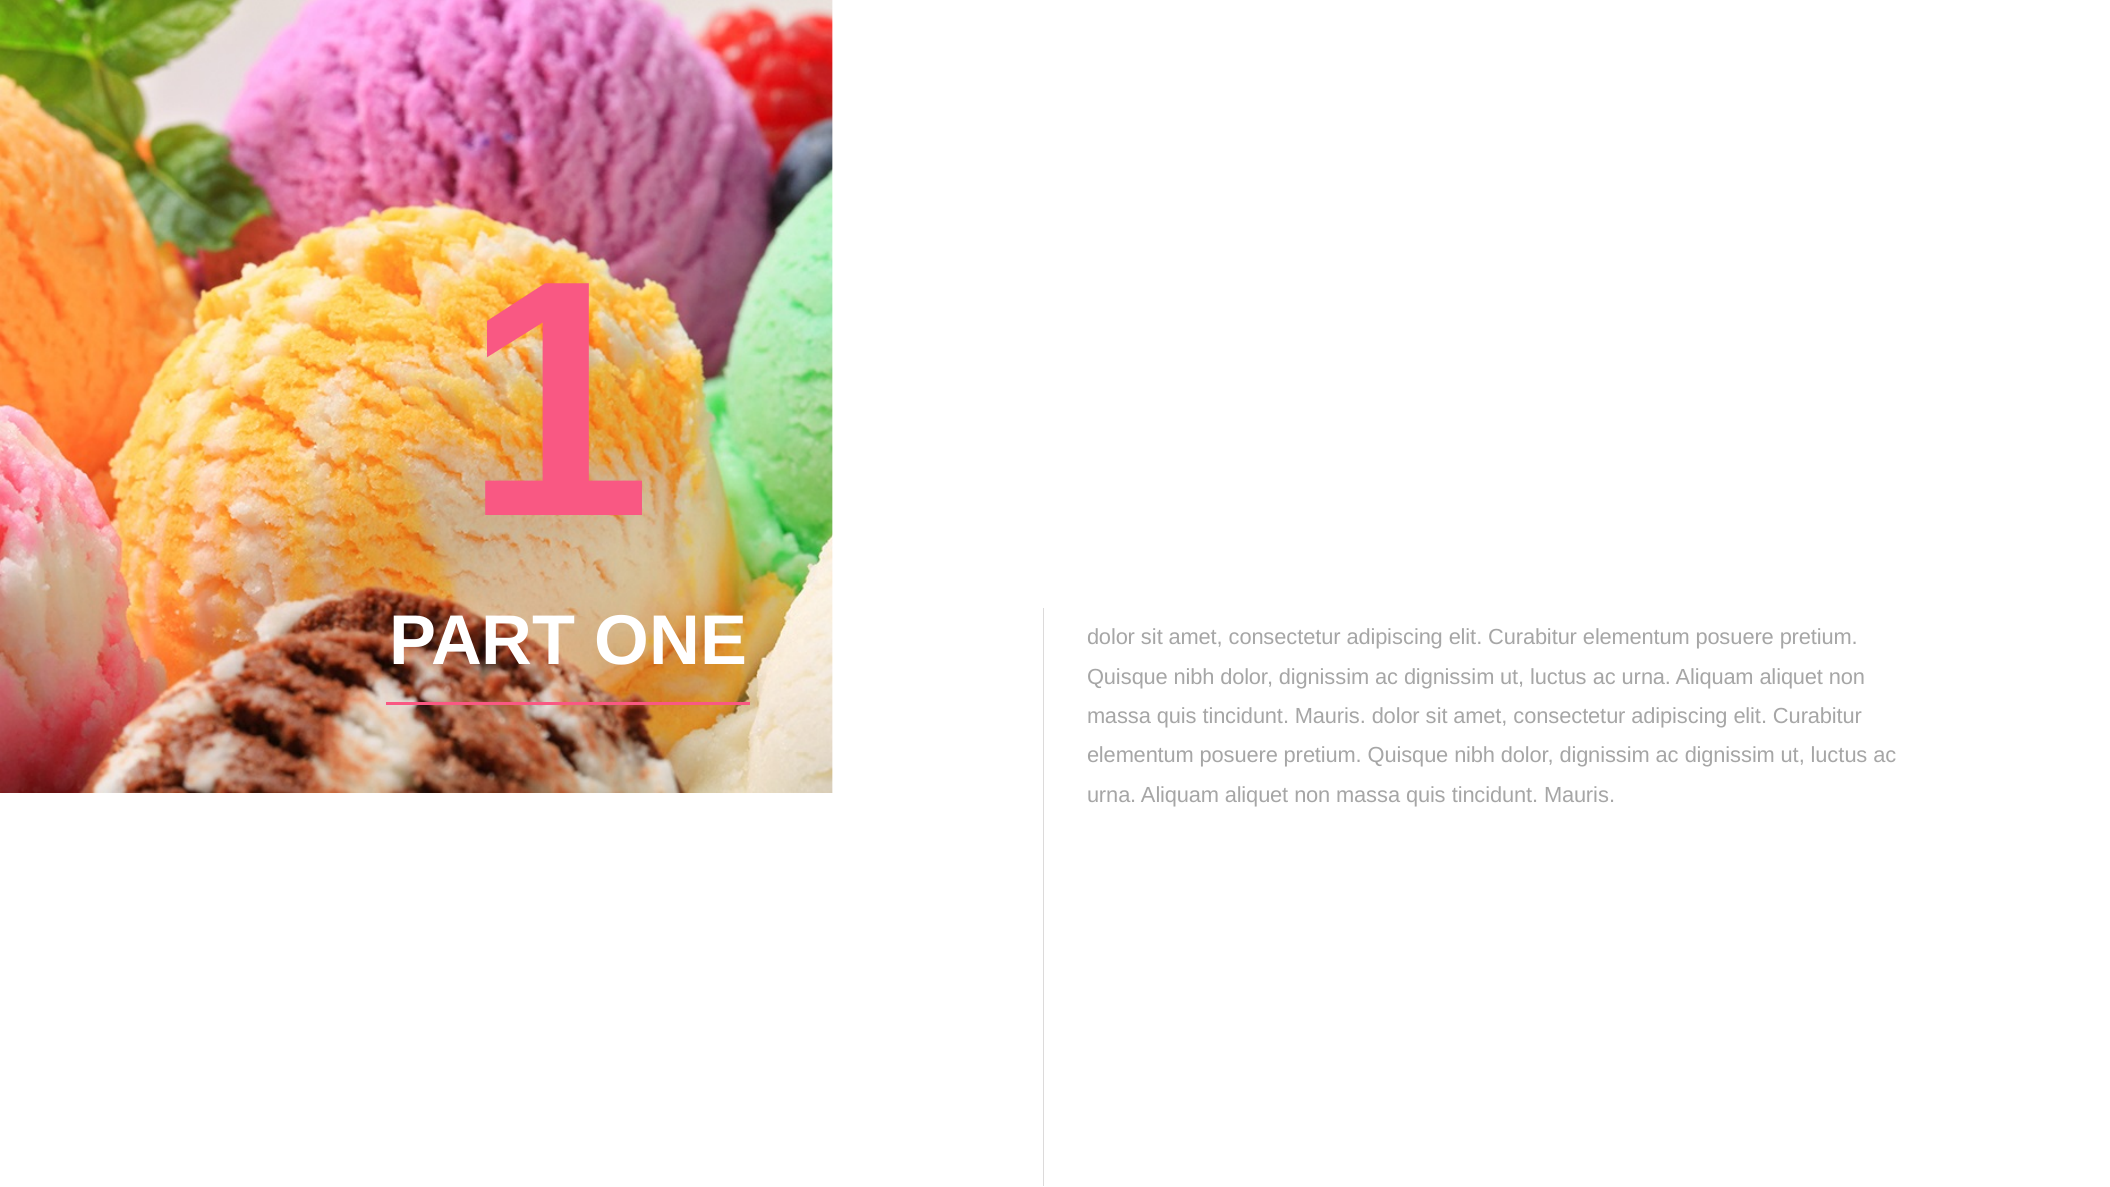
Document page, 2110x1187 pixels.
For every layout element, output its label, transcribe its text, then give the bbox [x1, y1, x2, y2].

text_box dolor sit amet, consectetur adipiscing elit. Curabitur elementum posuere pretium. Quisque nibh dolor, dignissim ac dignissim ut, luctus ac urna. Aliquam aliquet non massa quis tincidunt. Mauris. dolor sit amet, consectetur adipiscing elit. Curabitur elementum posuere pretium. Quisque nibh dolor, dignissim ac dignissim ut, luctus ac urna. Aliquam aliquet non massa quis tincidunt. Mauris. [1071, 602, 1941, 818]
text_box [0, 0, 833, 793]
text_box PART ONE [314, 574, 823, 699]
text_box 1 [449, 171, 667, 574]
